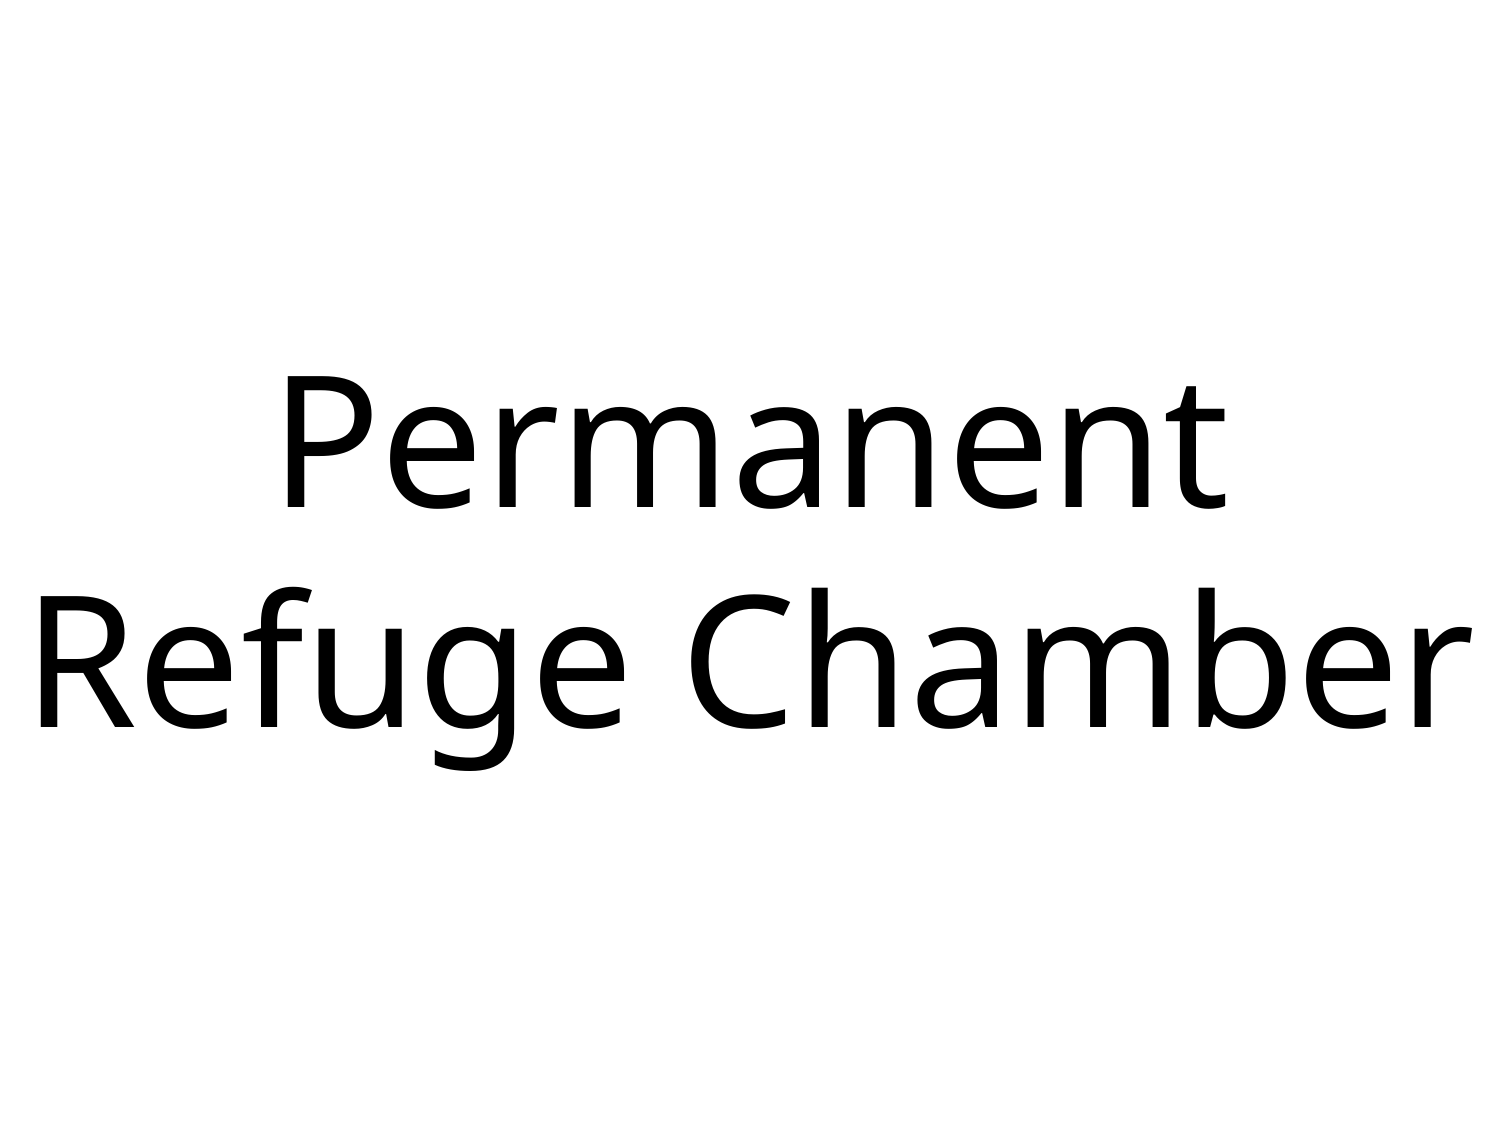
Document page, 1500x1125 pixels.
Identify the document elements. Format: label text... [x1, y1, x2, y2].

title Permanent Refuge Chamber [0, 450, 1500, 638]
